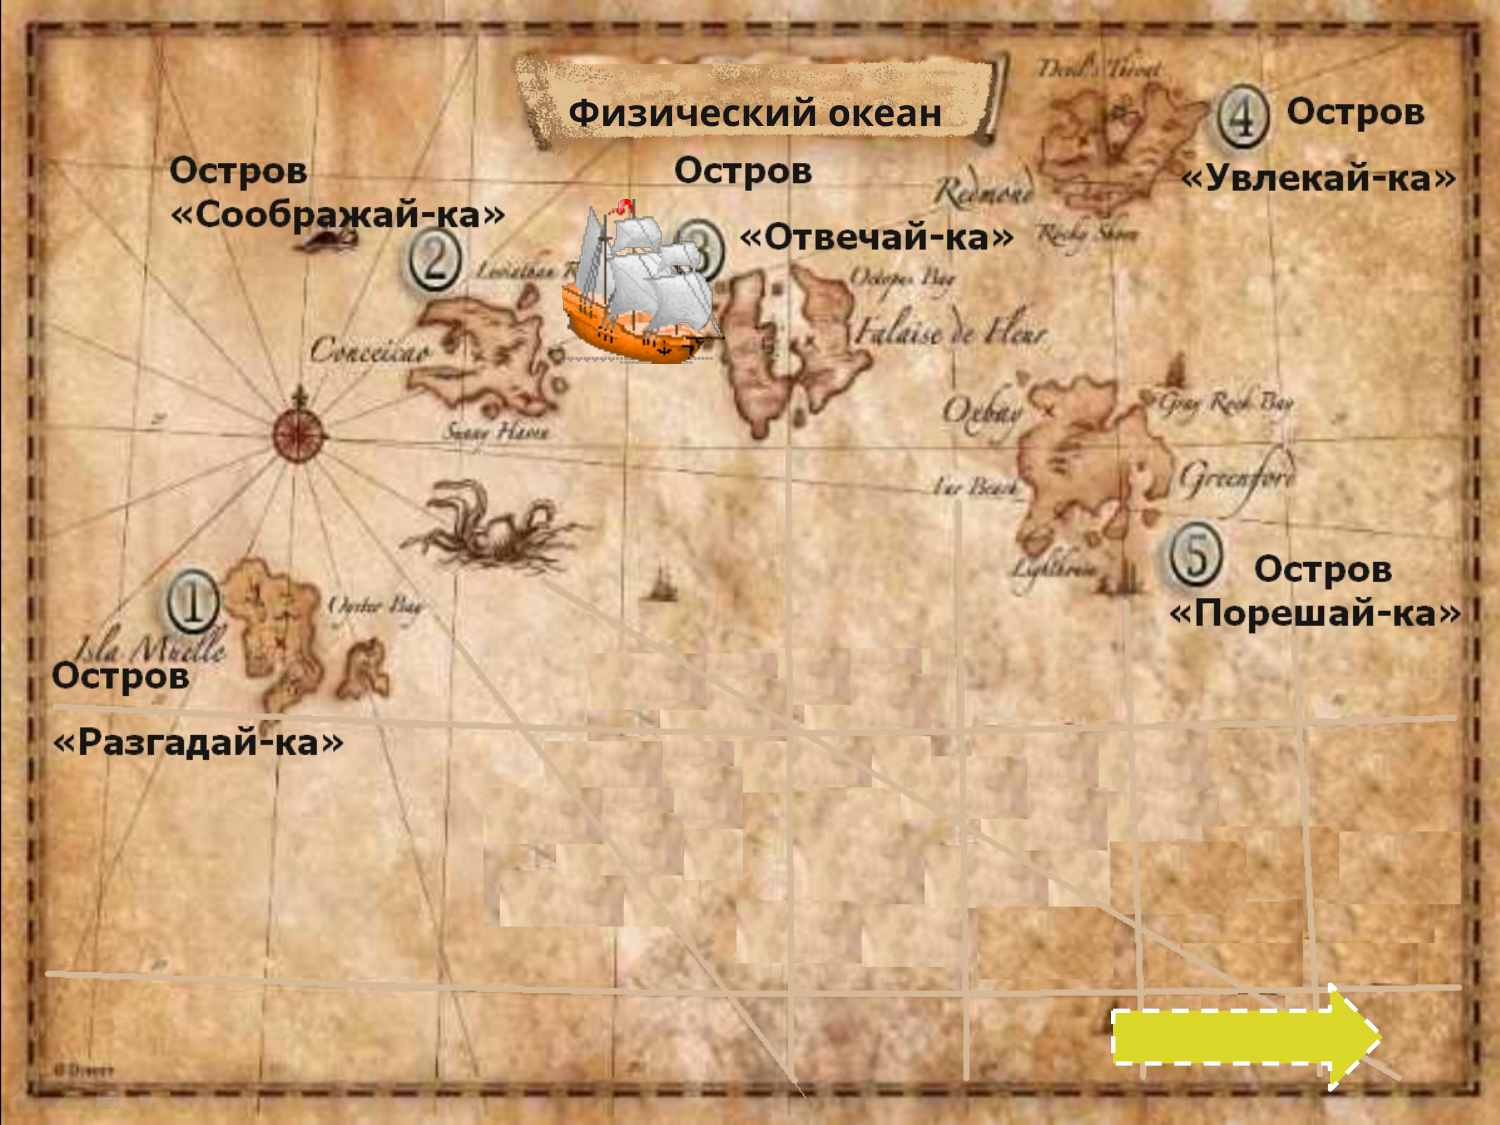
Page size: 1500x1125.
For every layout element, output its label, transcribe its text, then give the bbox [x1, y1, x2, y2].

picture [0, 0, 1500, 1125]
text_box [1113, 984, 1383, 1090]
text_box Физический океан [550, 81, 961, 142]
